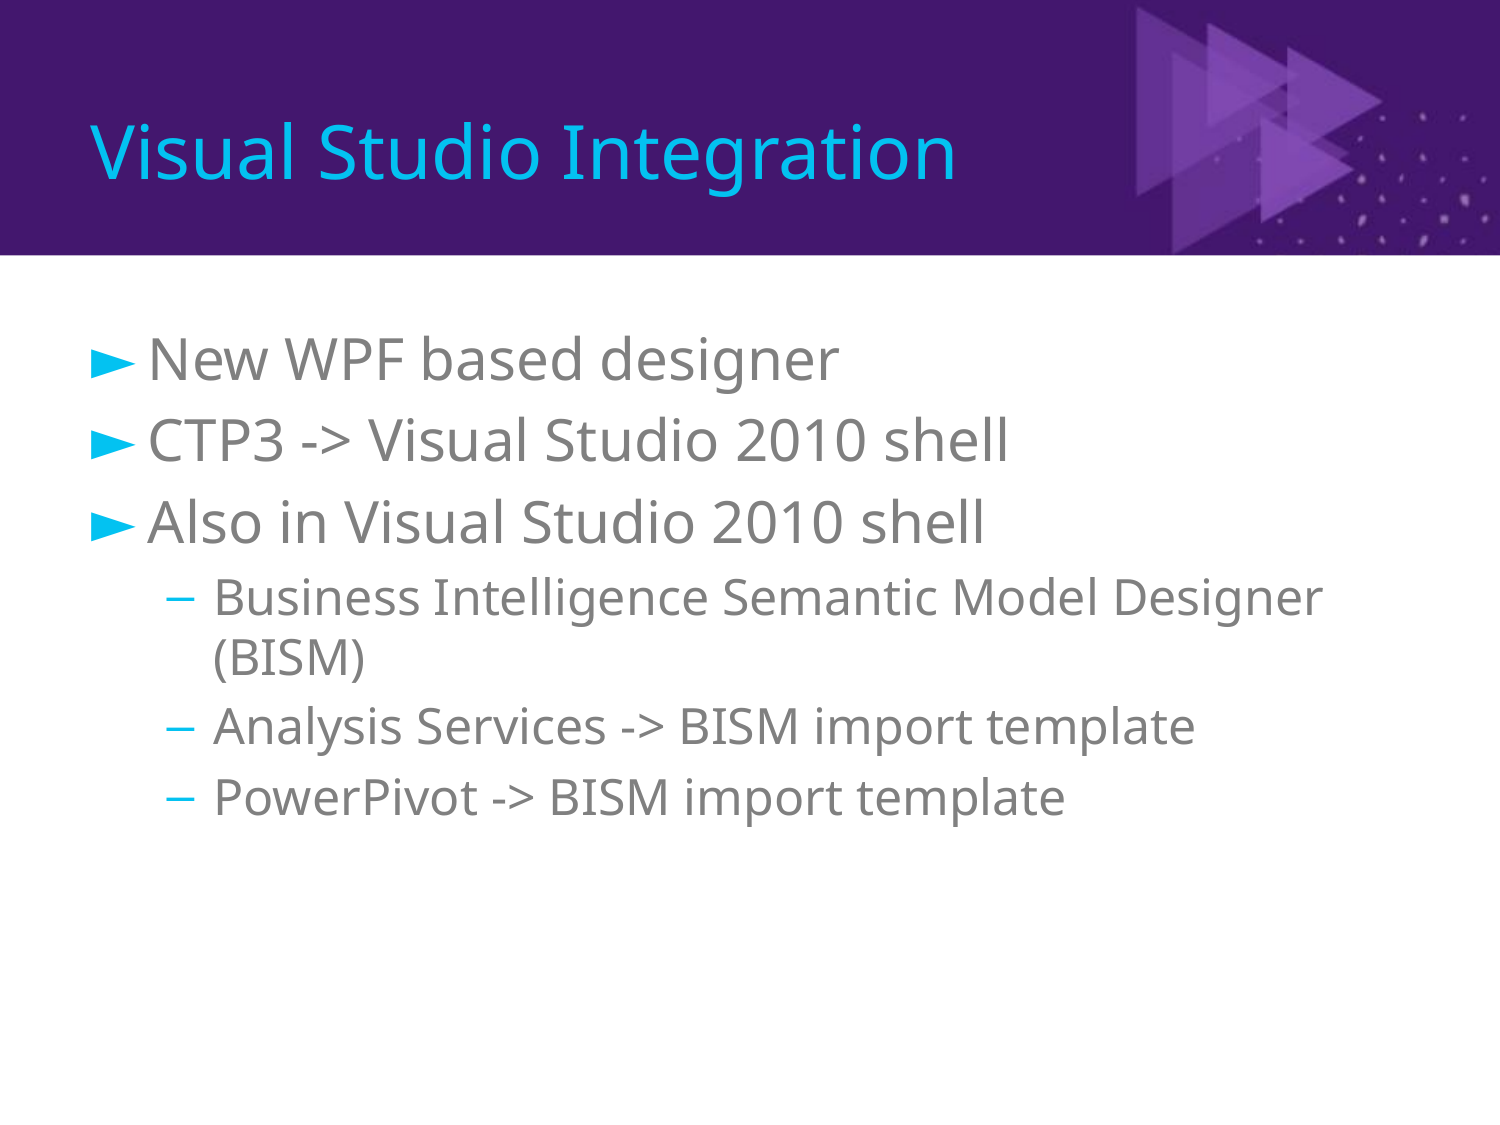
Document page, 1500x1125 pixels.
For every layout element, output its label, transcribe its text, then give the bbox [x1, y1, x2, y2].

picture [0, 0, 1500, 255]
title Visual Studio Integration [75, 56, 1425, 244]
list New WPF based designer CTP3 -> Visual Studio 2010 shell Also in Visual Studio 2010 shell Business Intelligence Semantic Model Designer (BISM) Analysis Services -> BISM import template PowerPivot -> BISM import template [76, 314, 1427, 946]
